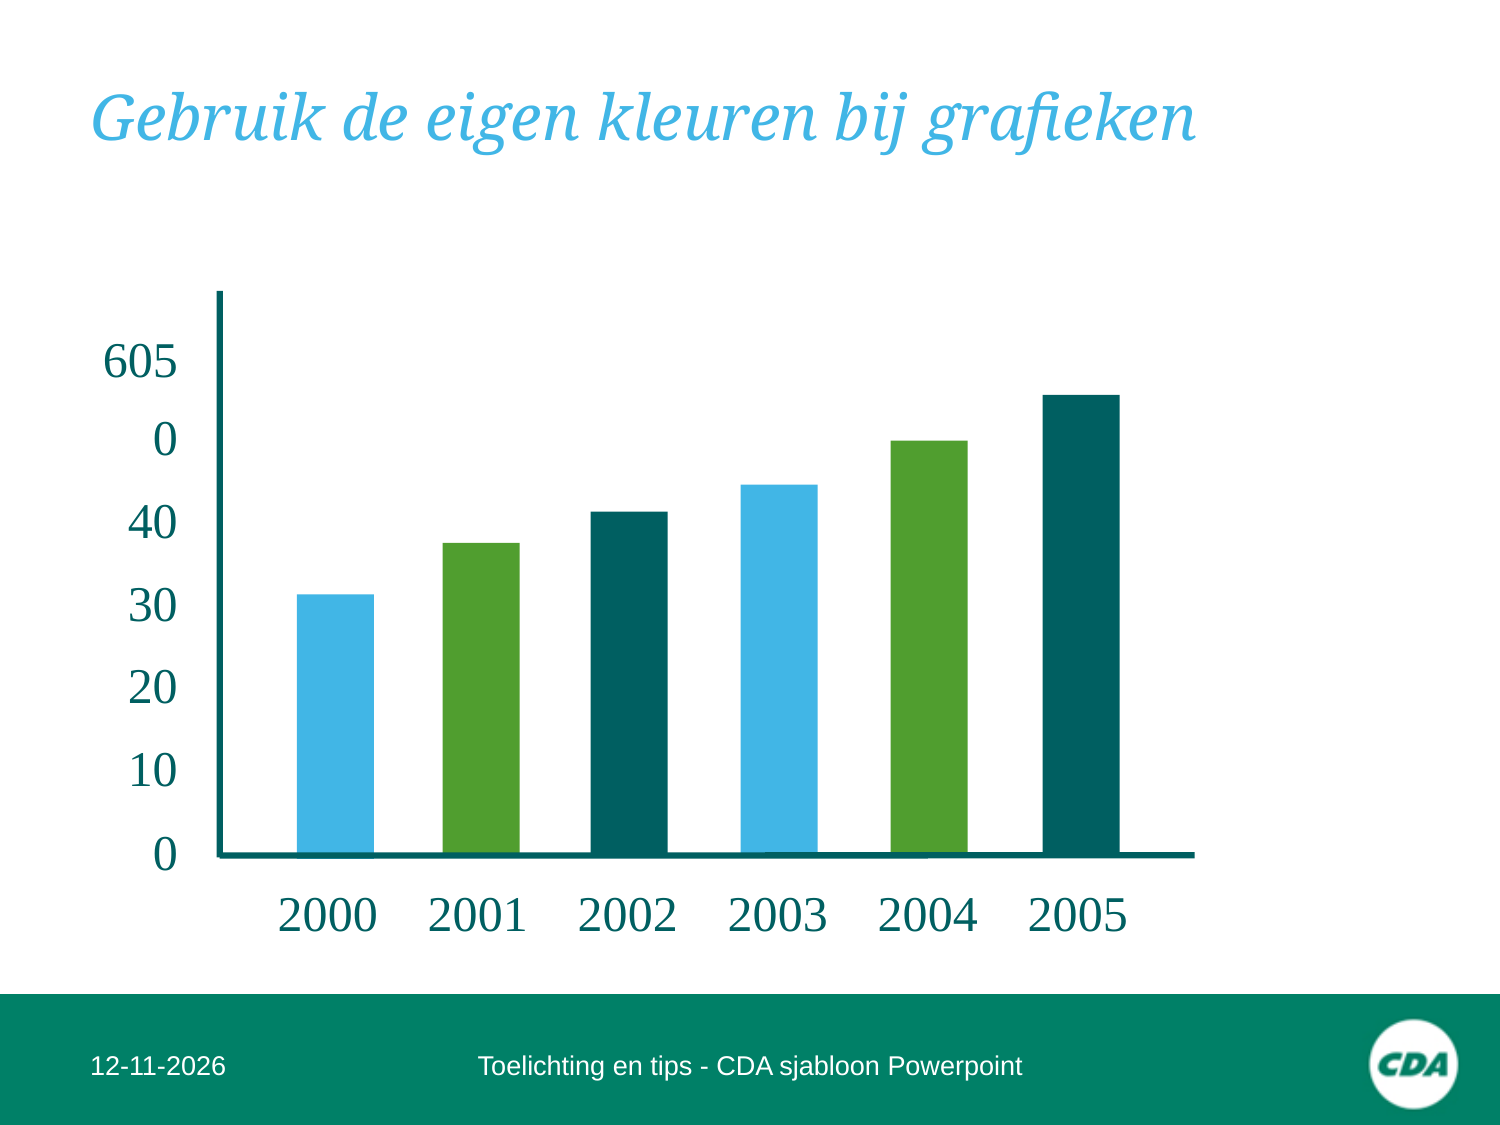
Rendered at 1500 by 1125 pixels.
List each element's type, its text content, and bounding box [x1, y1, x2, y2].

text_box [442, 542, 520, 855]
title Gebruik de eigen kleuren bij grafieken [75, 45, 1425, 185]
text_box 2000 2001 2002 2003 2004 2005 [263, 856, 1191, 949]
picture [0, 994, 1500, 1125]
text_box [296, 594, 374, 855]
text_box [740, 484, 818, 855]
text_box 6050 40 30 20 10 0 [87, 301, 193, 888]
text_box [890, 440, 968, 855]
text_box [1042, 394, 1120, 855]
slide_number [75, 1035, 289, 1095]
text_box [590, 511, 668, 855]
footer Toelichting en tips - CDA sjabloon Powerpoint [289, 1035, 1211, 1095]
